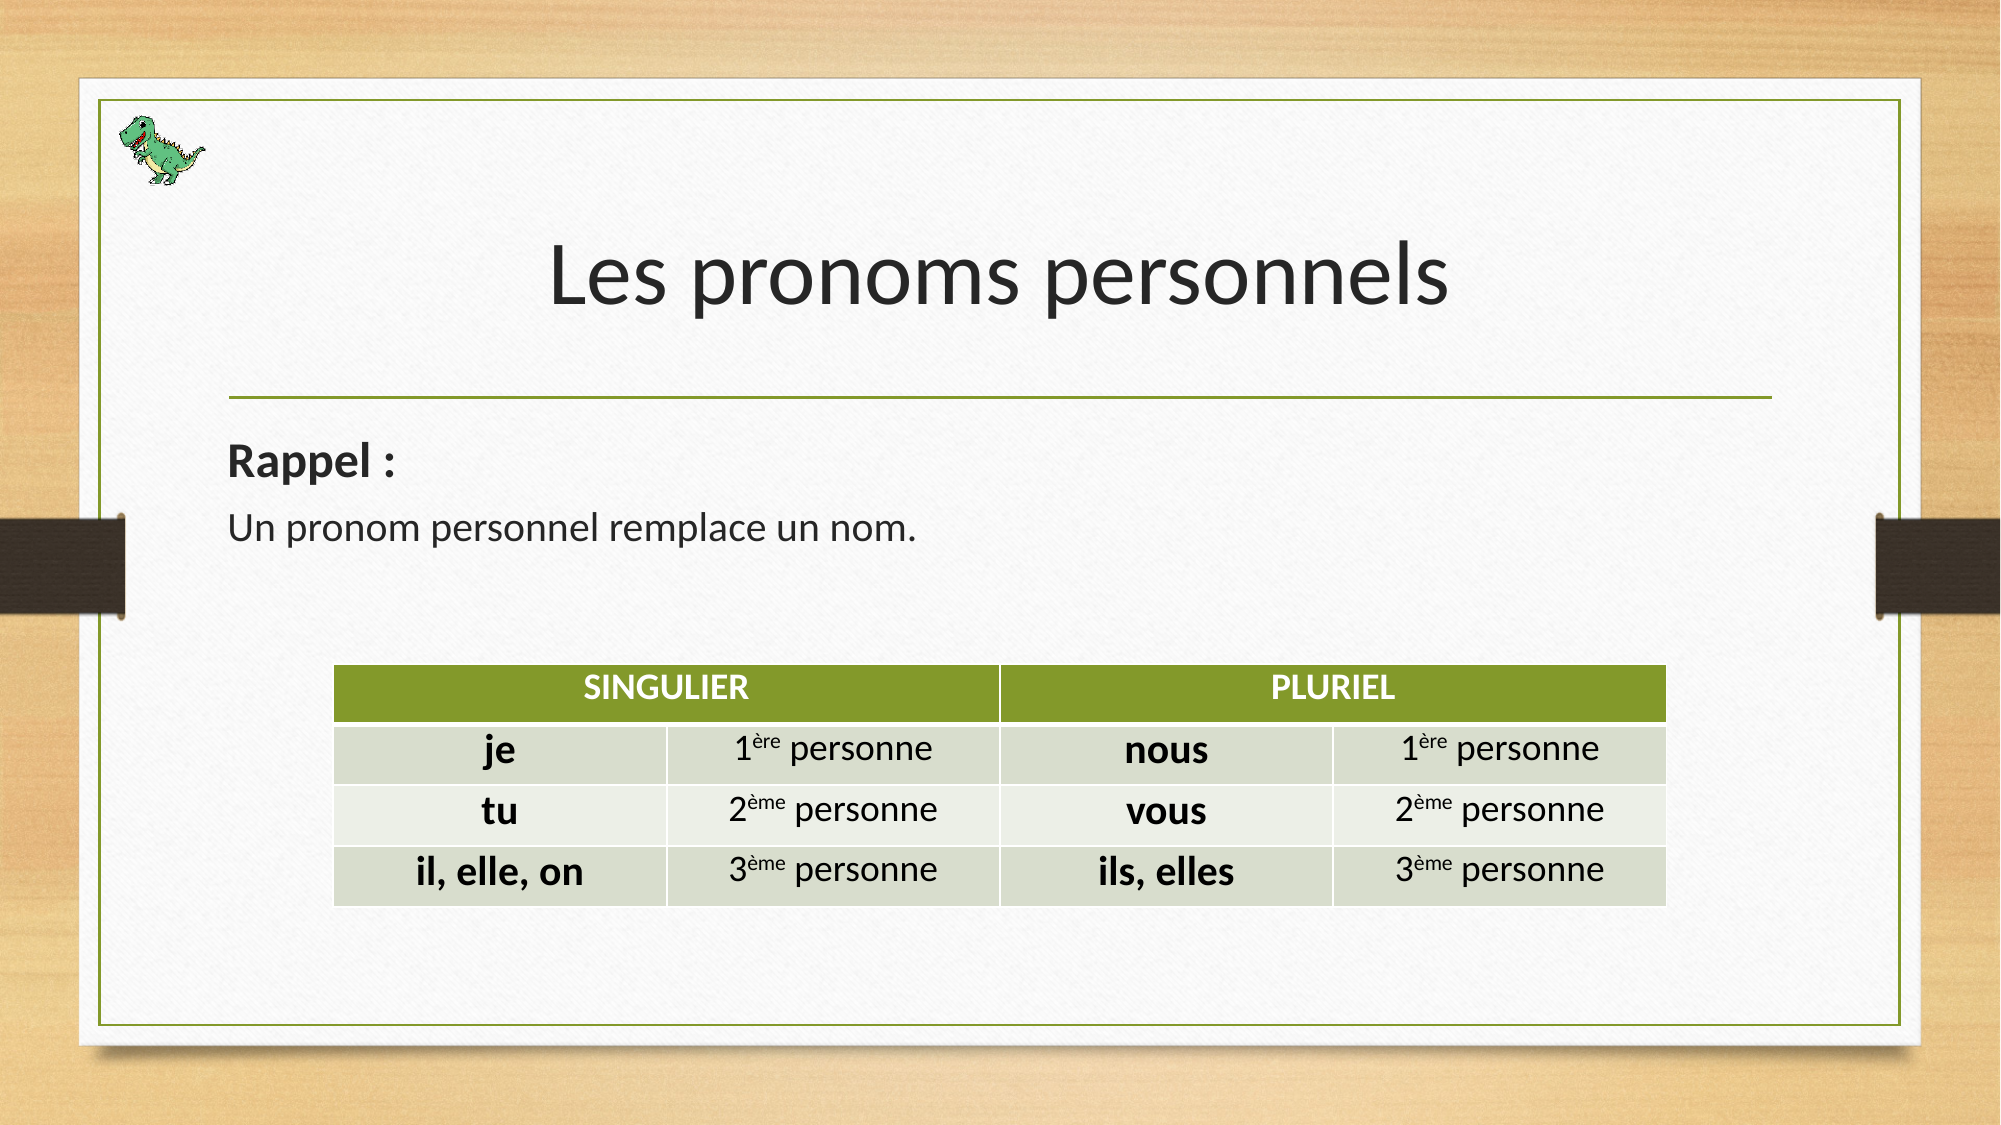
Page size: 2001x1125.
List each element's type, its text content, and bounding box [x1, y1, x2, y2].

table_cell ils, elles [1001, 847, 1332, 906]
list Rappel : Un pronom personnel remplace un nom. [212, 419, 1788, 964]
table_cell 2ème personne [668, 786, 999, 845]
table_cell 3ème personne [1334, 847, 1666, 906]
table_cell vous [1001, 786, 1332, 845]
table_cell il, elle, on [334, 847, 666, 906]
table_cell tu [334, 786, 666, 845]
table_header PLURIEL [1001, 665, 1666, 722]
title Les pronoms personnels [212, 161, 1788, 375]
table_cell 1ère personne [668, 727, 999, 784]
table_header SINGULIER [334, 665, 999, 722]
table_cell je [334, 727, 666, 784]
picture [0, 0, 2001, 1125]
table_cell 1ère personne [1334, 727, 1666, 784]
table_cell 3ème personne [668, 847, 999, 906]
table_cell nous [1001, 727, 1332, 784]
table_cell 2ème personne [1334, 786, 1666, 845]
